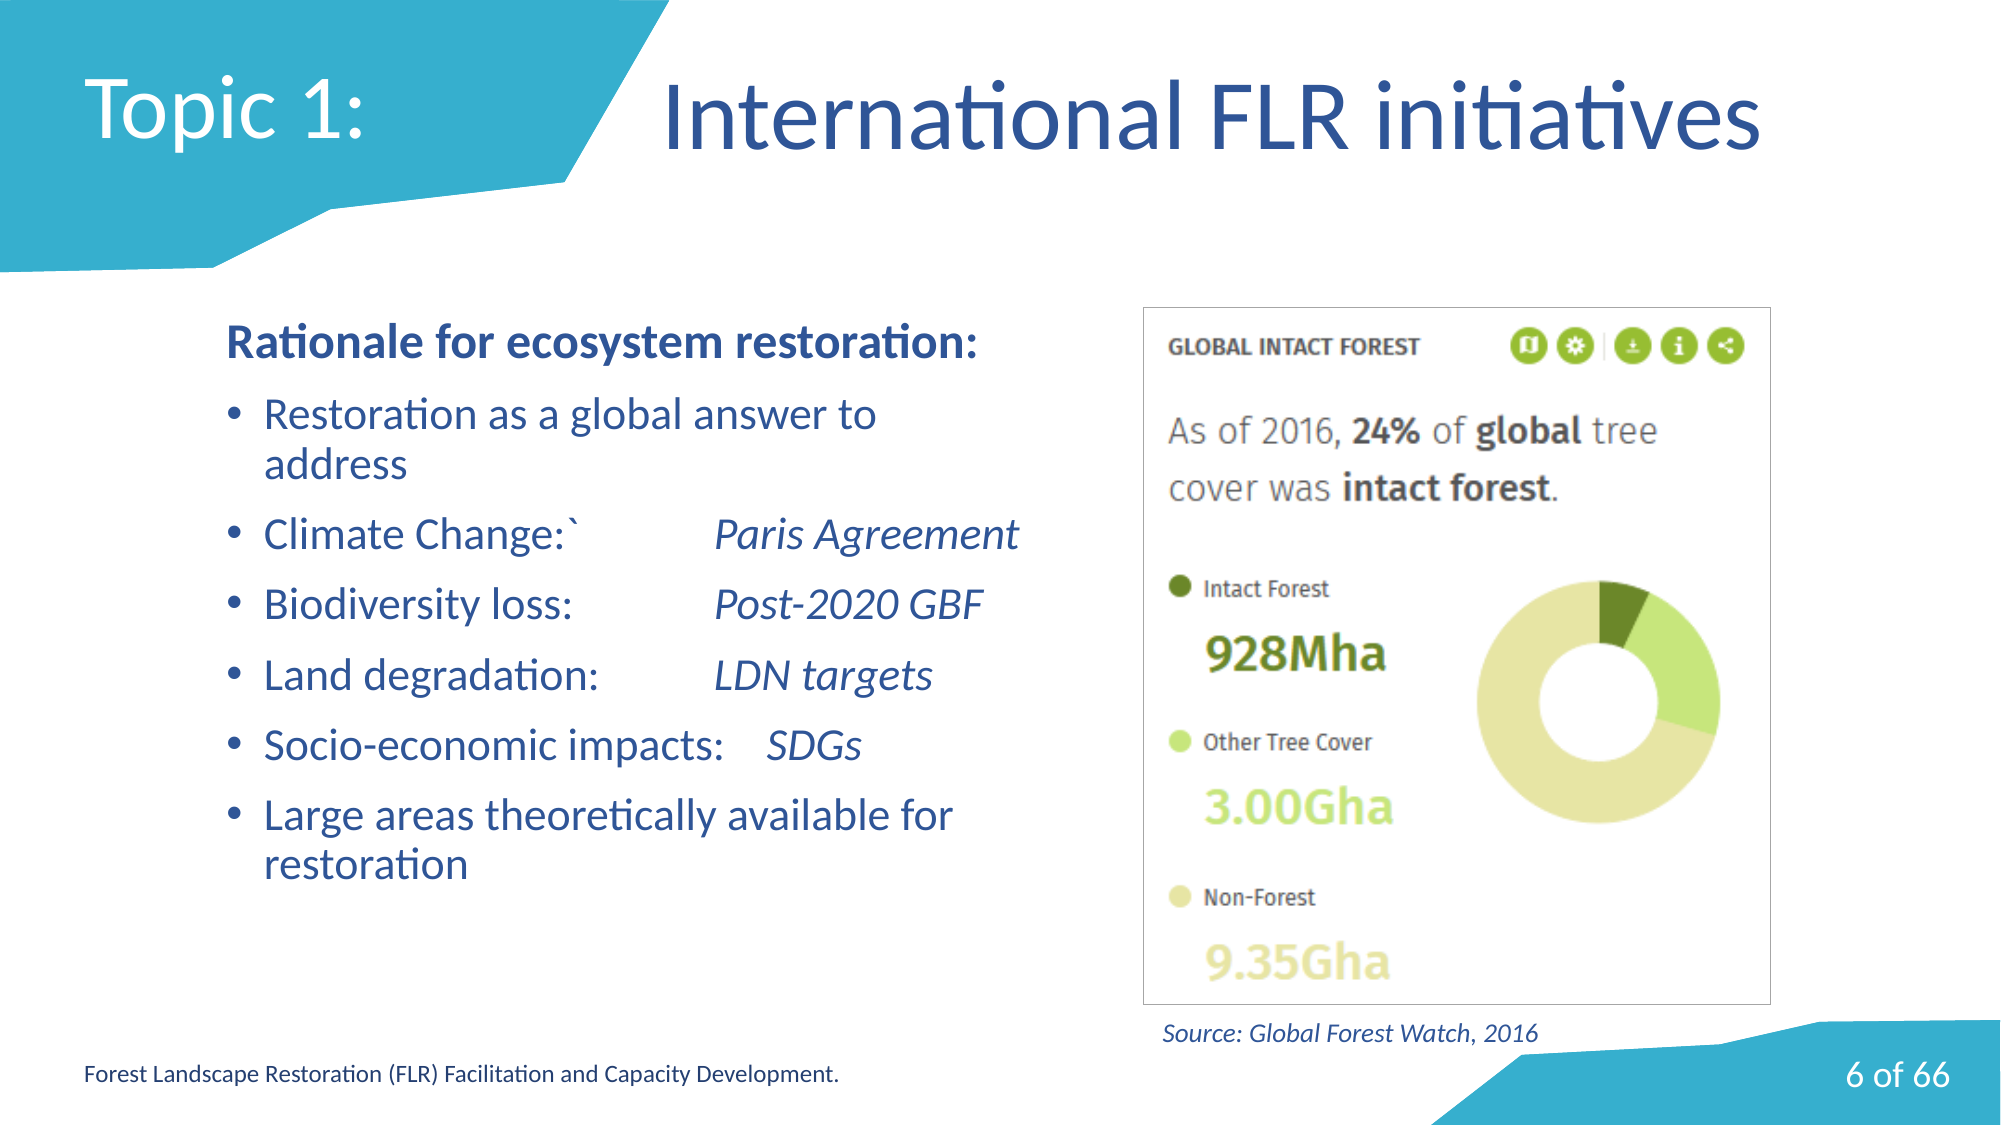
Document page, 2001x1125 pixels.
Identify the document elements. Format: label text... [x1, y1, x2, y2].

title Topic 1: [69, 0, 765, 218]
slide_number 6 of 66 [1759, 1042, 1966, 1103]
text_box International FLR initiatives [646, 42, 1937, 178]
list Rationale for ecosystem restoration: Restoration as a global answer to address Climate Change:` Paris Agreement Biodiversity loss: Post-2020 GBF Land degradation: LDN targets Socio-economic impacts: SDGs Large areas theoretically available for restoration [211, 307, 1043, 1022]
footer Forest Landscape Restoration (FLR) Facilitation and Capacity Development. [69, 1042, 1270, 1103]
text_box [1143, 307, 1771, 1056]
